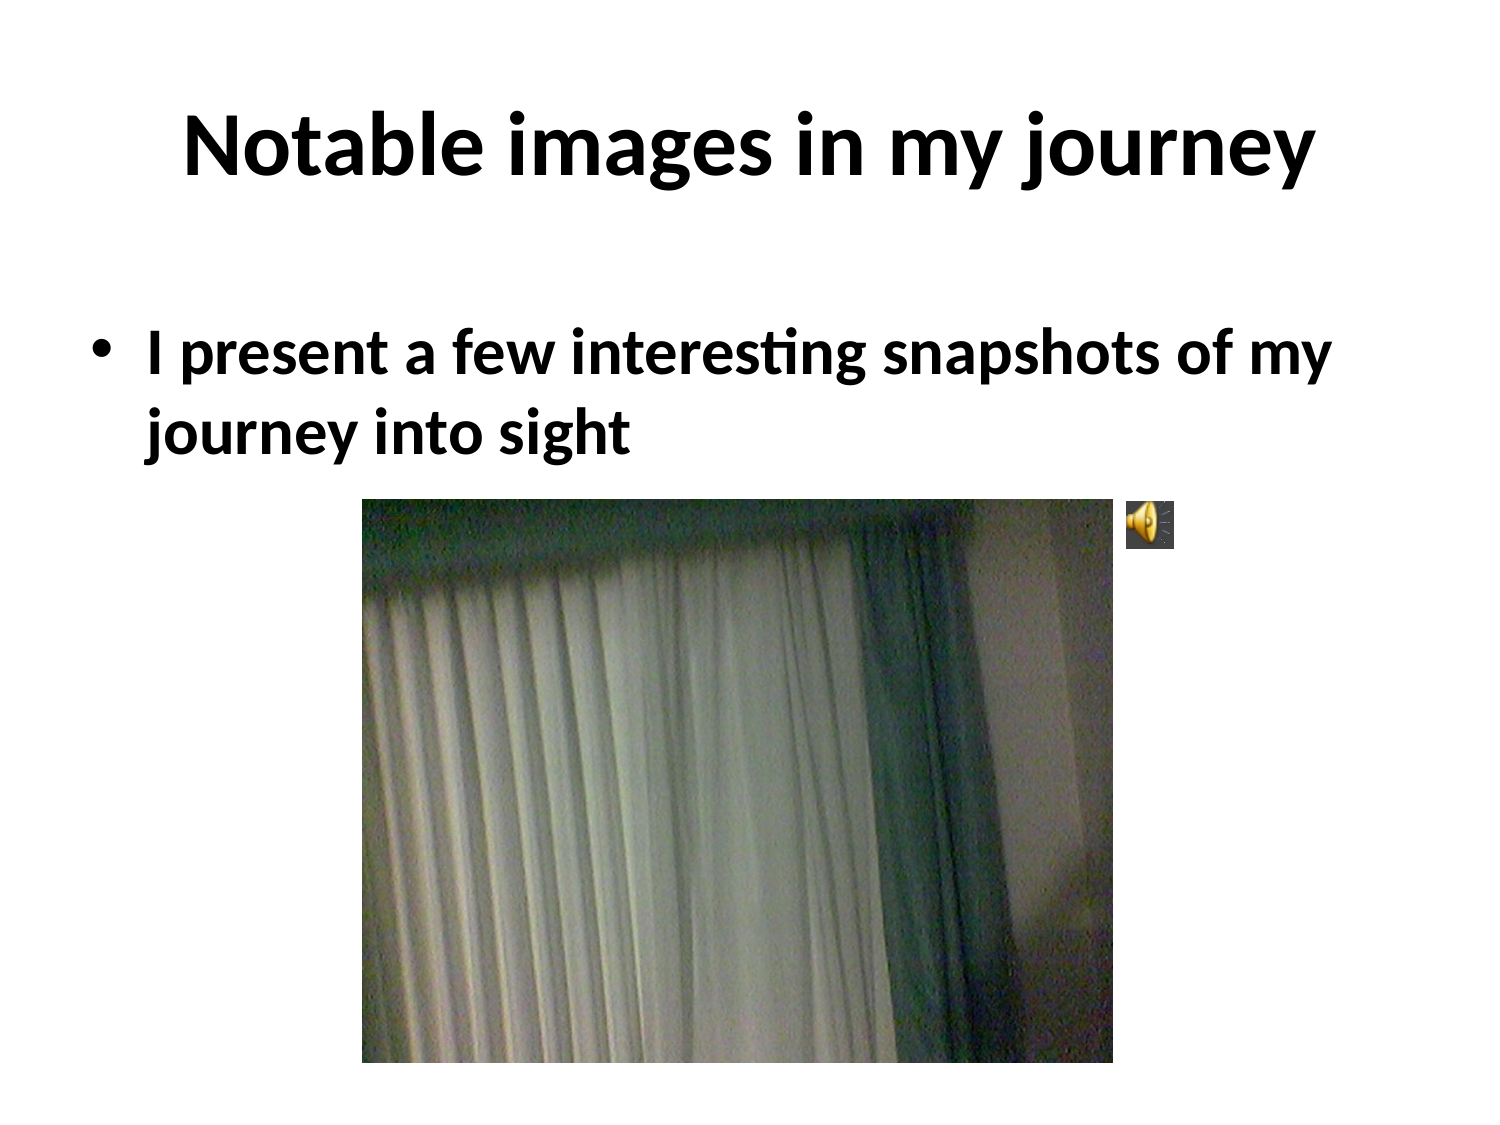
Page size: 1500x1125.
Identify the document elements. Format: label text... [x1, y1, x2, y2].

title Notable images in my journey [74, 44, 1426, 233]
picture [1124, 499, 1176, 551]
list I present a few interesting snapshots of my journey into sight [74, 299, 1426, 613]
picture [362, 499, 1113, 1063]
